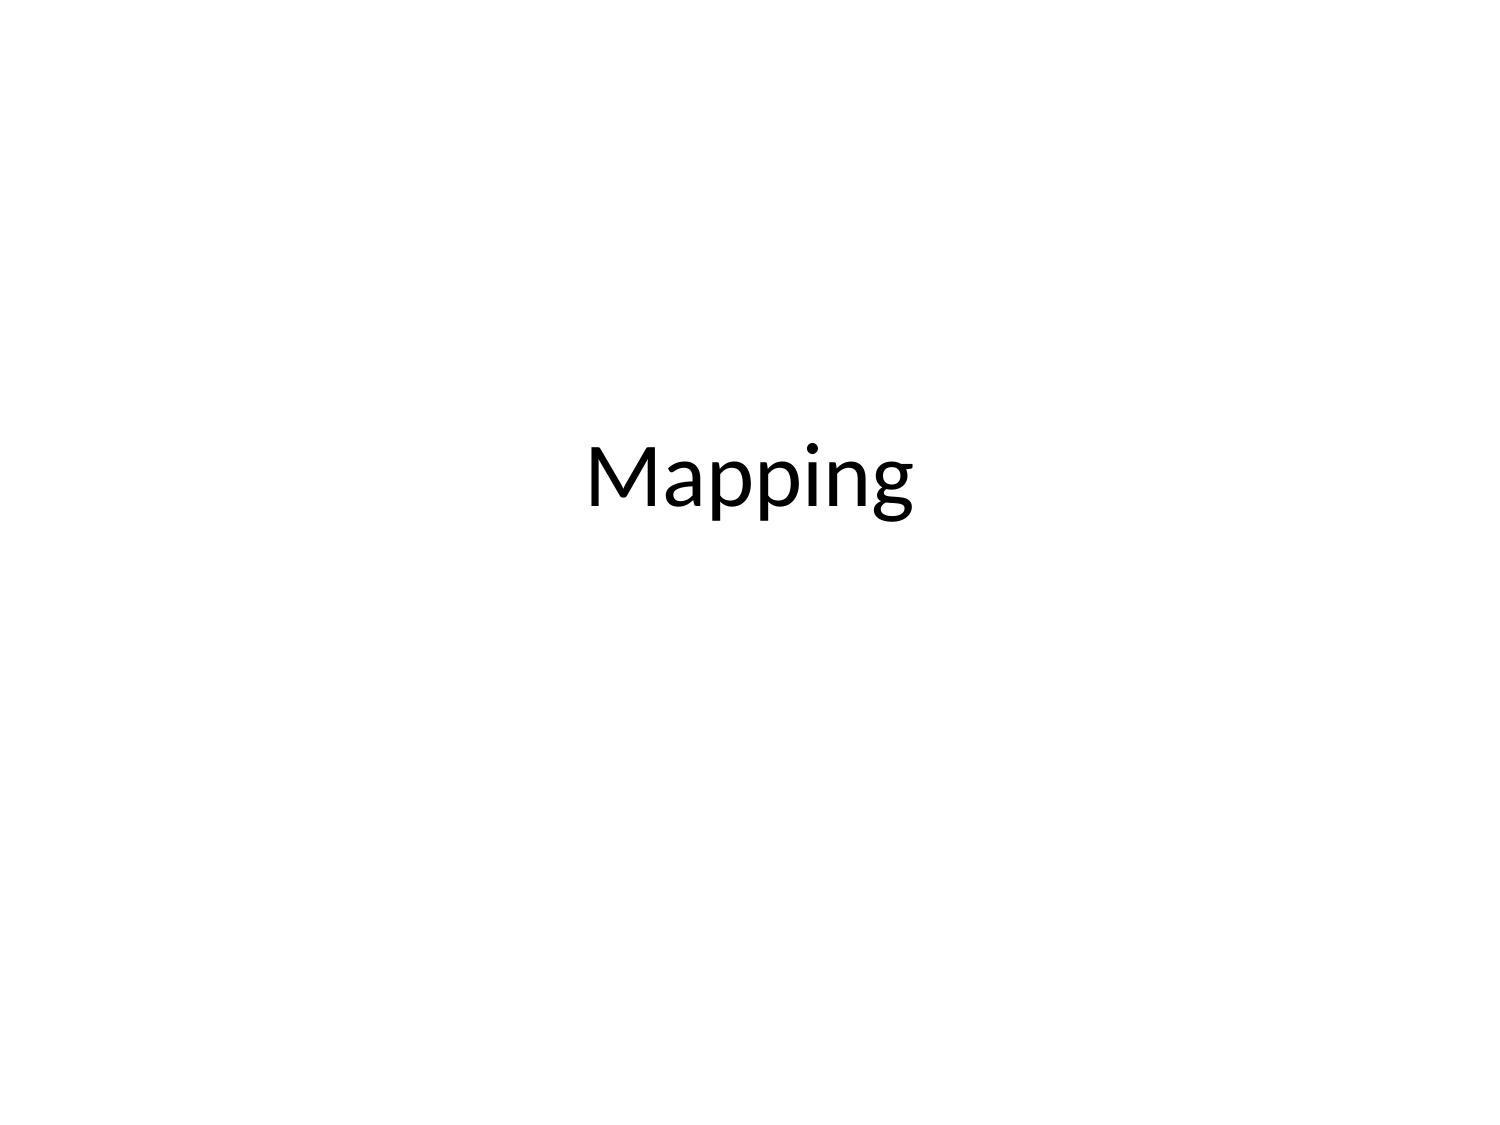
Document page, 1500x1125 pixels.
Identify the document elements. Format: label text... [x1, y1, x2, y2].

title Mapping [112, 349, 1388, 591]
